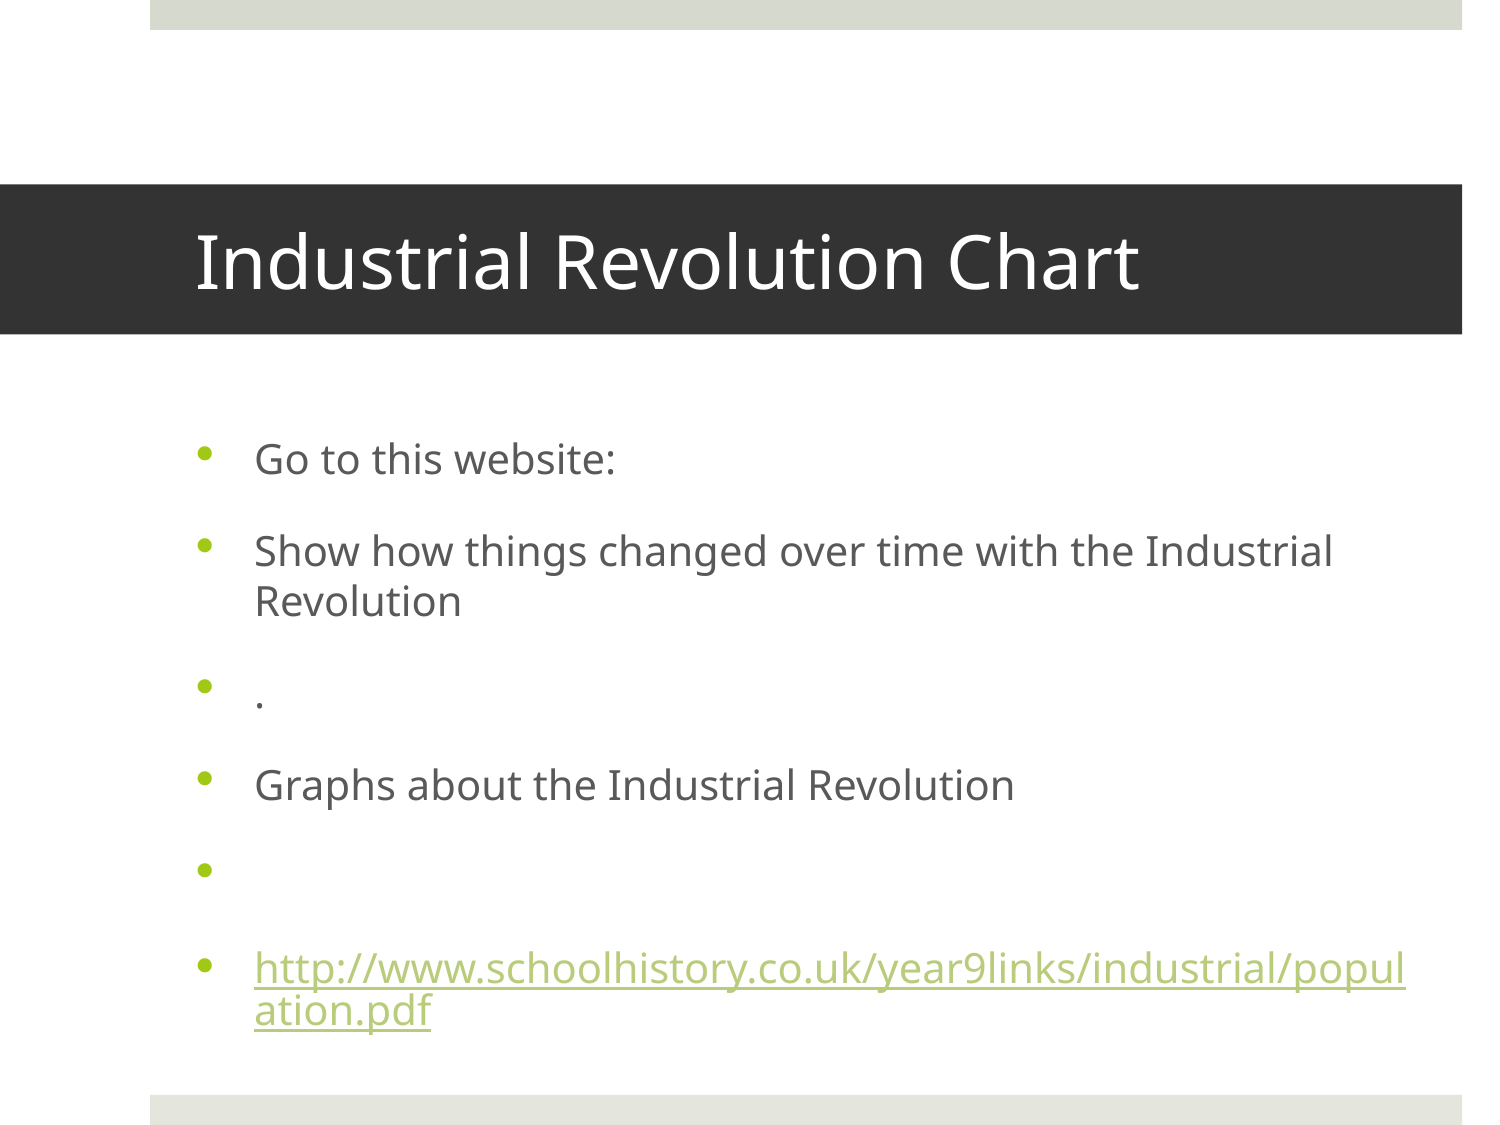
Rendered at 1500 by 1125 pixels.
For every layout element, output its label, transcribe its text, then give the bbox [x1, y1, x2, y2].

title Industrial Revolution Chart [0, 184, 1463, 335]
list Go to this website: Show how things changed over time with the Industrial Revolution . Graphs about the Industrial Revolution http://www.schoolhistory.co.uk/year9links/industrial/population.pdf [182, 425, 1432, 1028]
